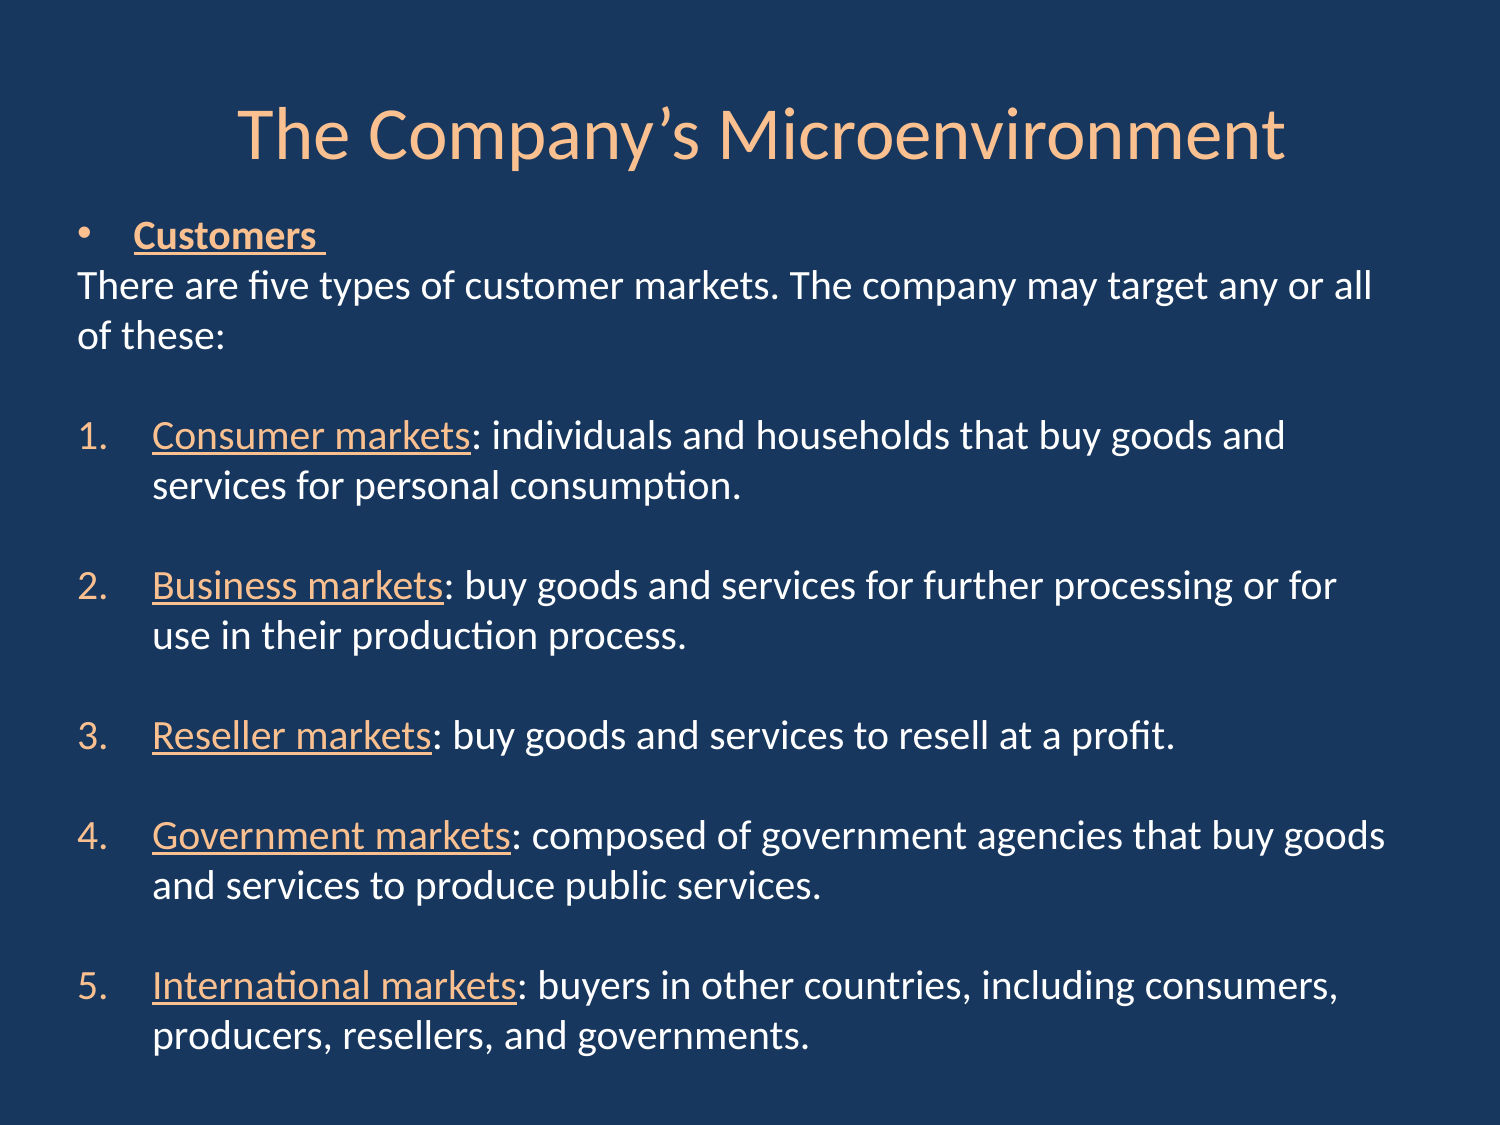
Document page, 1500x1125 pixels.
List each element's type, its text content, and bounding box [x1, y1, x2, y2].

text_box Customers There are five types of customer markets. The company may target any or all of these: Consumer markets: individuals and households that buy goods and services for personal consumption. Business markets: buy goods and services for further processing or for use in their production process. Reseller markets: buy goods and services to resell at a profit. Government markets: composed of government agencies that buy goods and services to produce public services. International markets: buyers in other countries, including consumers, producers, resellers, and governments. [62, 200, 1413, 1066]
text_box The Company’s Microenvironment [124, 0, 1400, 175]
